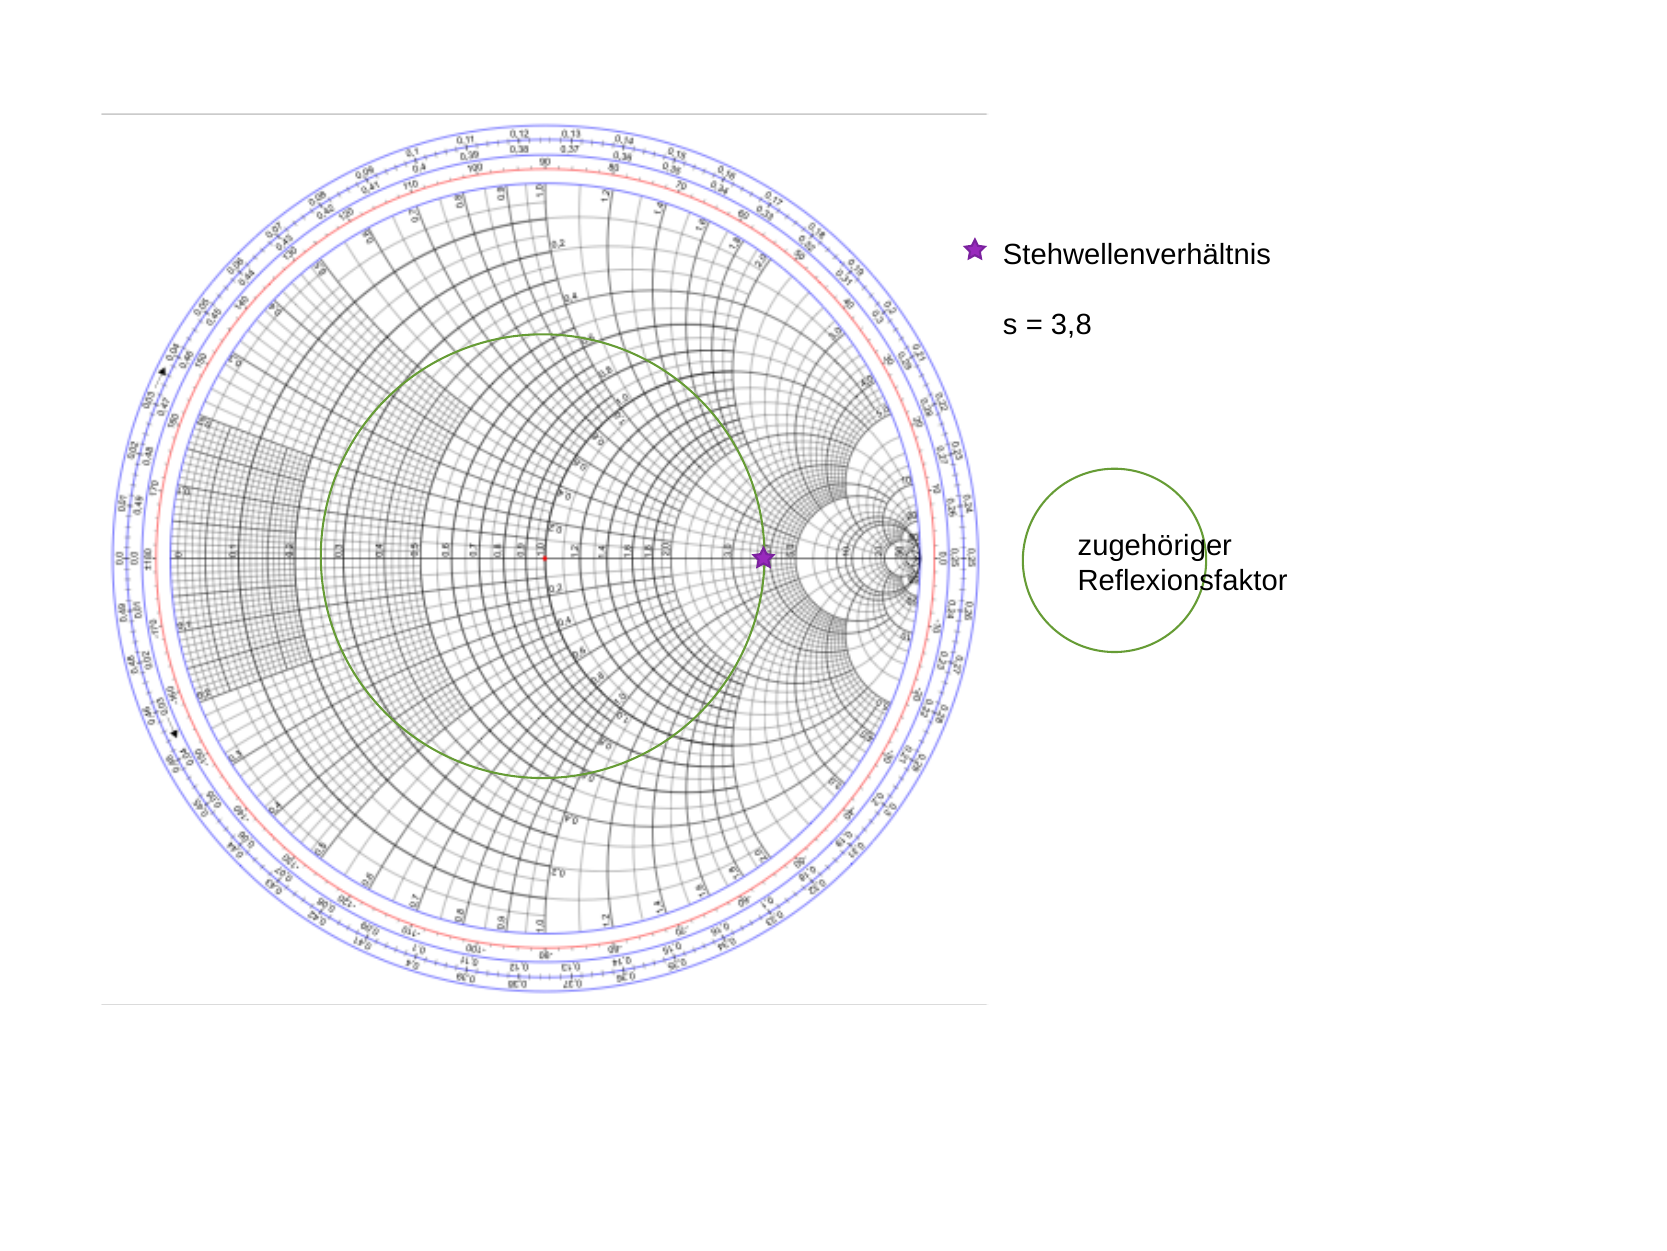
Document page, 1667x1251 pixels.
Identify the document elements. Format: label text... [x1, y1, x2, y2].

text_box [1022, 468, 1197, 653]
text_box zugehöriger Reflexionsfaktor [1071, 520, 1428, 603]
picture [99, 109, 989, 1016]
text_box Stehwellenverhältnis s = 3,8 [998, 228, 1278, 347]
